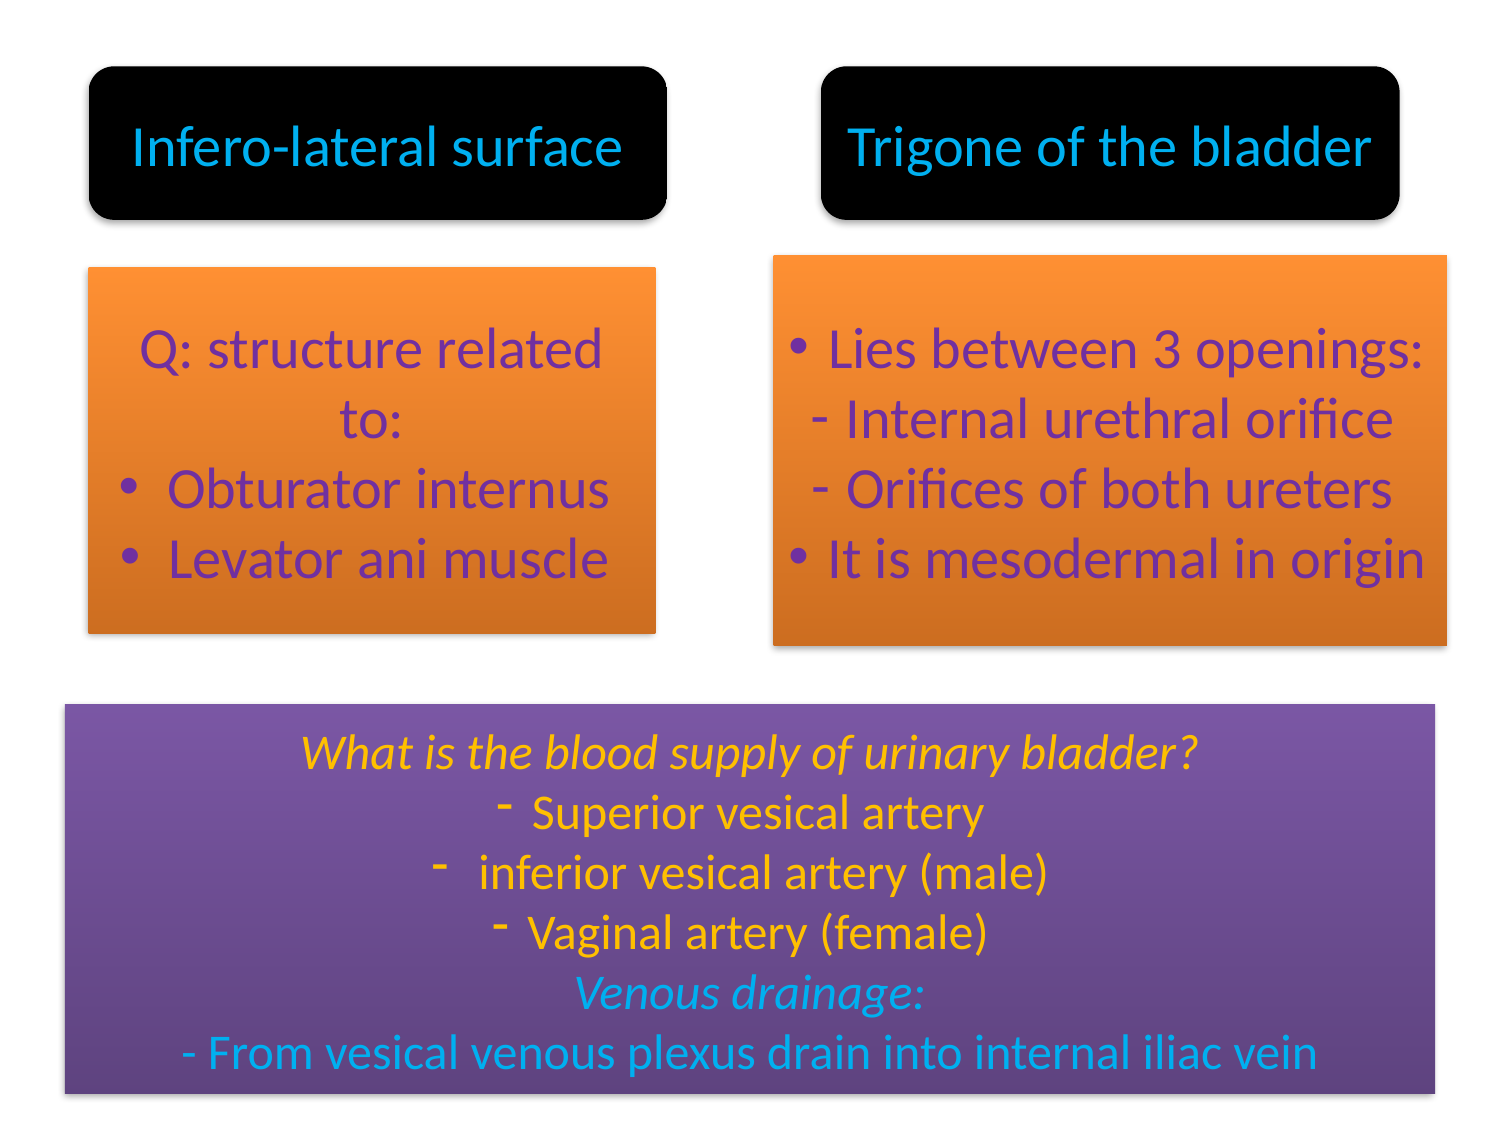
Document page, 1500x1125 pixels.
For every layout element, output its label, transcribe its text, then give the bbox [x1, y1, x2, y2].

text_box Lies between 3 openings: Internal urethral orifice Orifices of both ureters It is mesodermal in origin [773, 255, 1447, 646]
text_box What is the blood supply of urinary bladder? Superior vesical artery inferior vesical artery (male) Vaginal artery (female) Venous drainage: - From vesical venous plexus drain into internal iliac vein [64, 704, 1436, 1094]
text_box Q: structure related to: Obturator internus Levator ani muscle [88, 267, 656, 634]
text_box Infero-lateral surface [88, 66, 668, 220]
text_box Trigone of the bladder [820, 66, 1400, 220]
